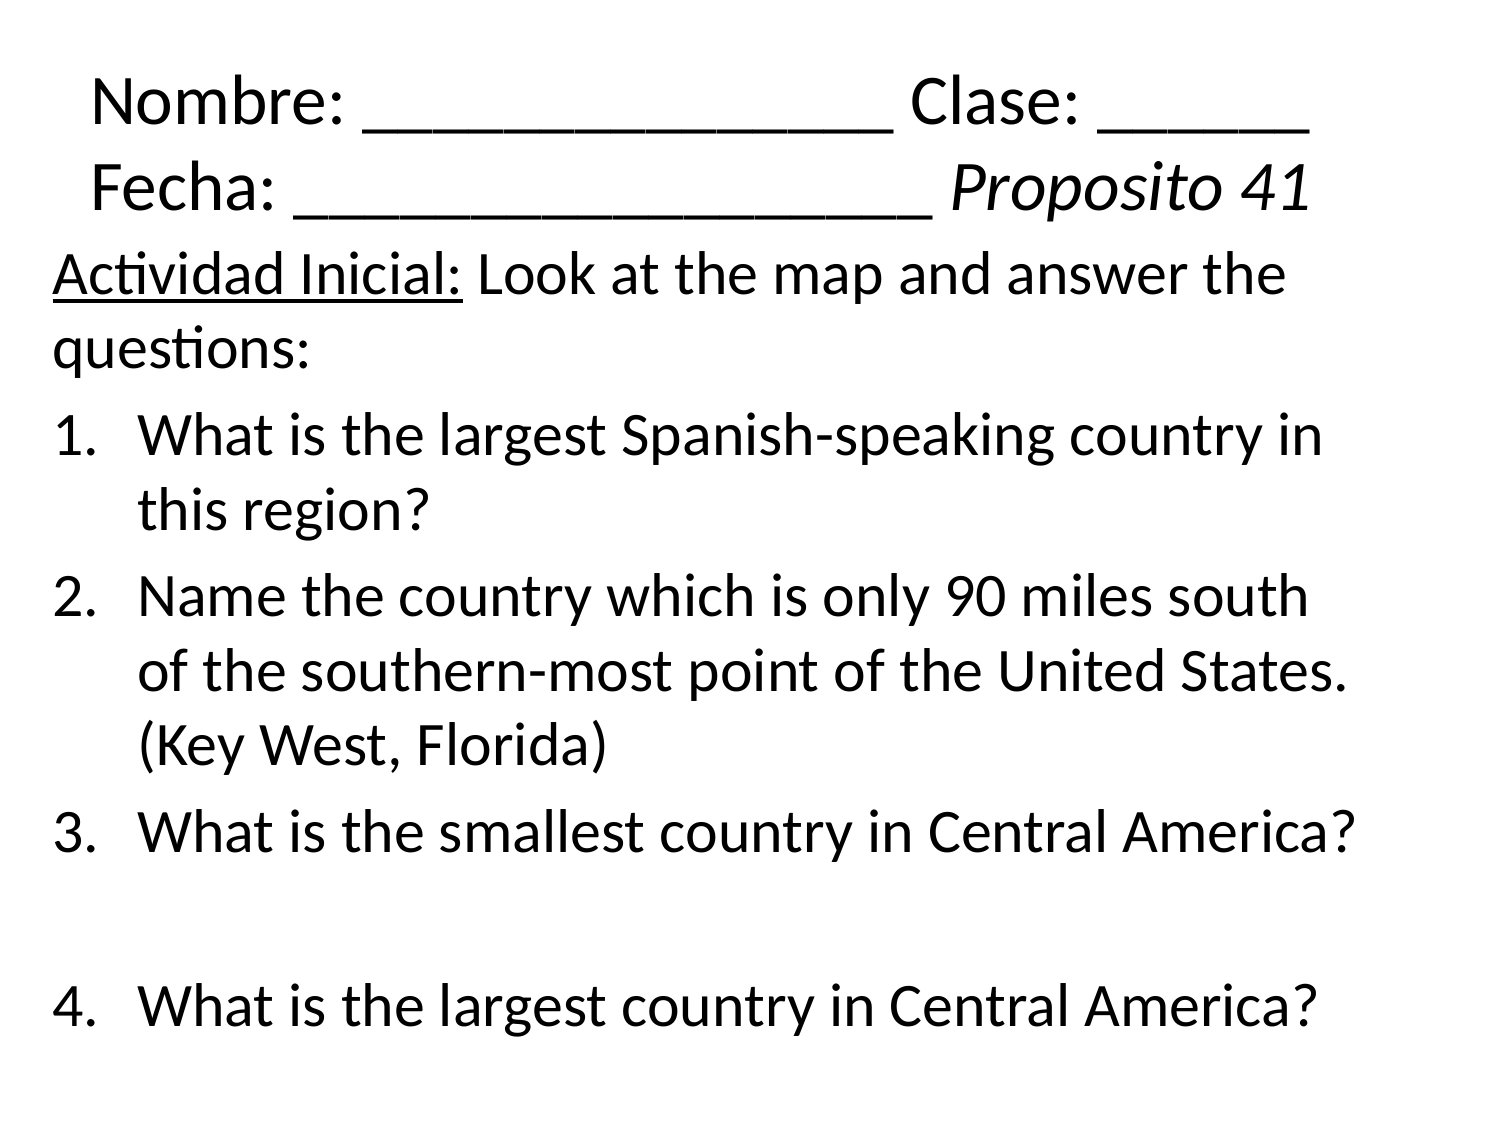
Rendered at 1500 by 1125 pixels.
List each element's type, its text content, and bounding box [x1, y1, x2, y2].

title Nombre: _______________ Clase: ______ Fecha: __________________ Proposito 41 [75, 45, 1425, 233]
list Actividad Inicial: Look at the map and answer the questions: What is the largest Spanish-speaking country in this region? Name the country which is only 90 miles south of the southern-most point of the United States. (Key West, Florida) What is the smallest country in Central America? What is the largest country in Central America? [37, 224, 1388, 1088]
